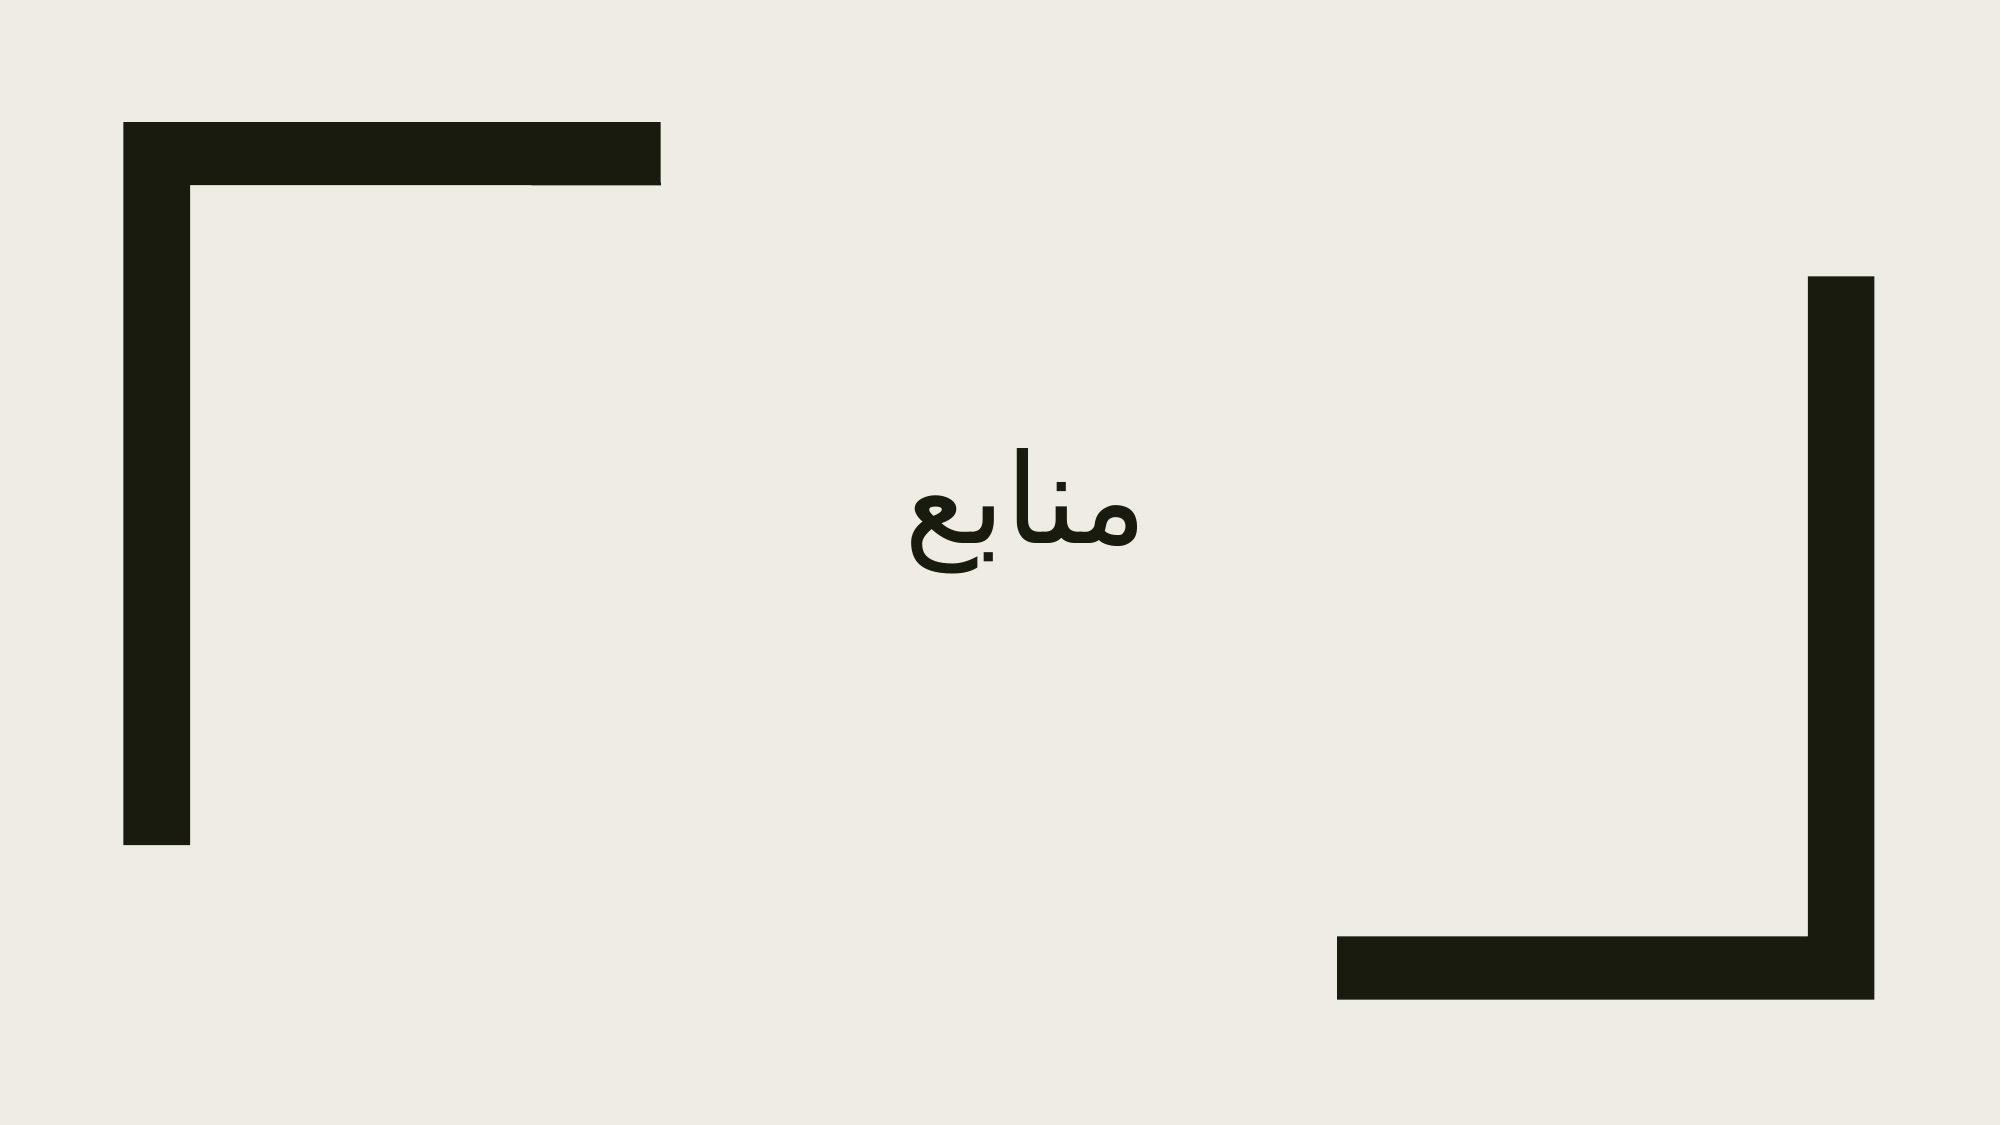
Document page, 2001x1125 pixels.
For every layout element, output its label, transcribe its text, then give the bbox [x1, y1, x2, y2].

title منابع [695, 28, 1318, 578]
